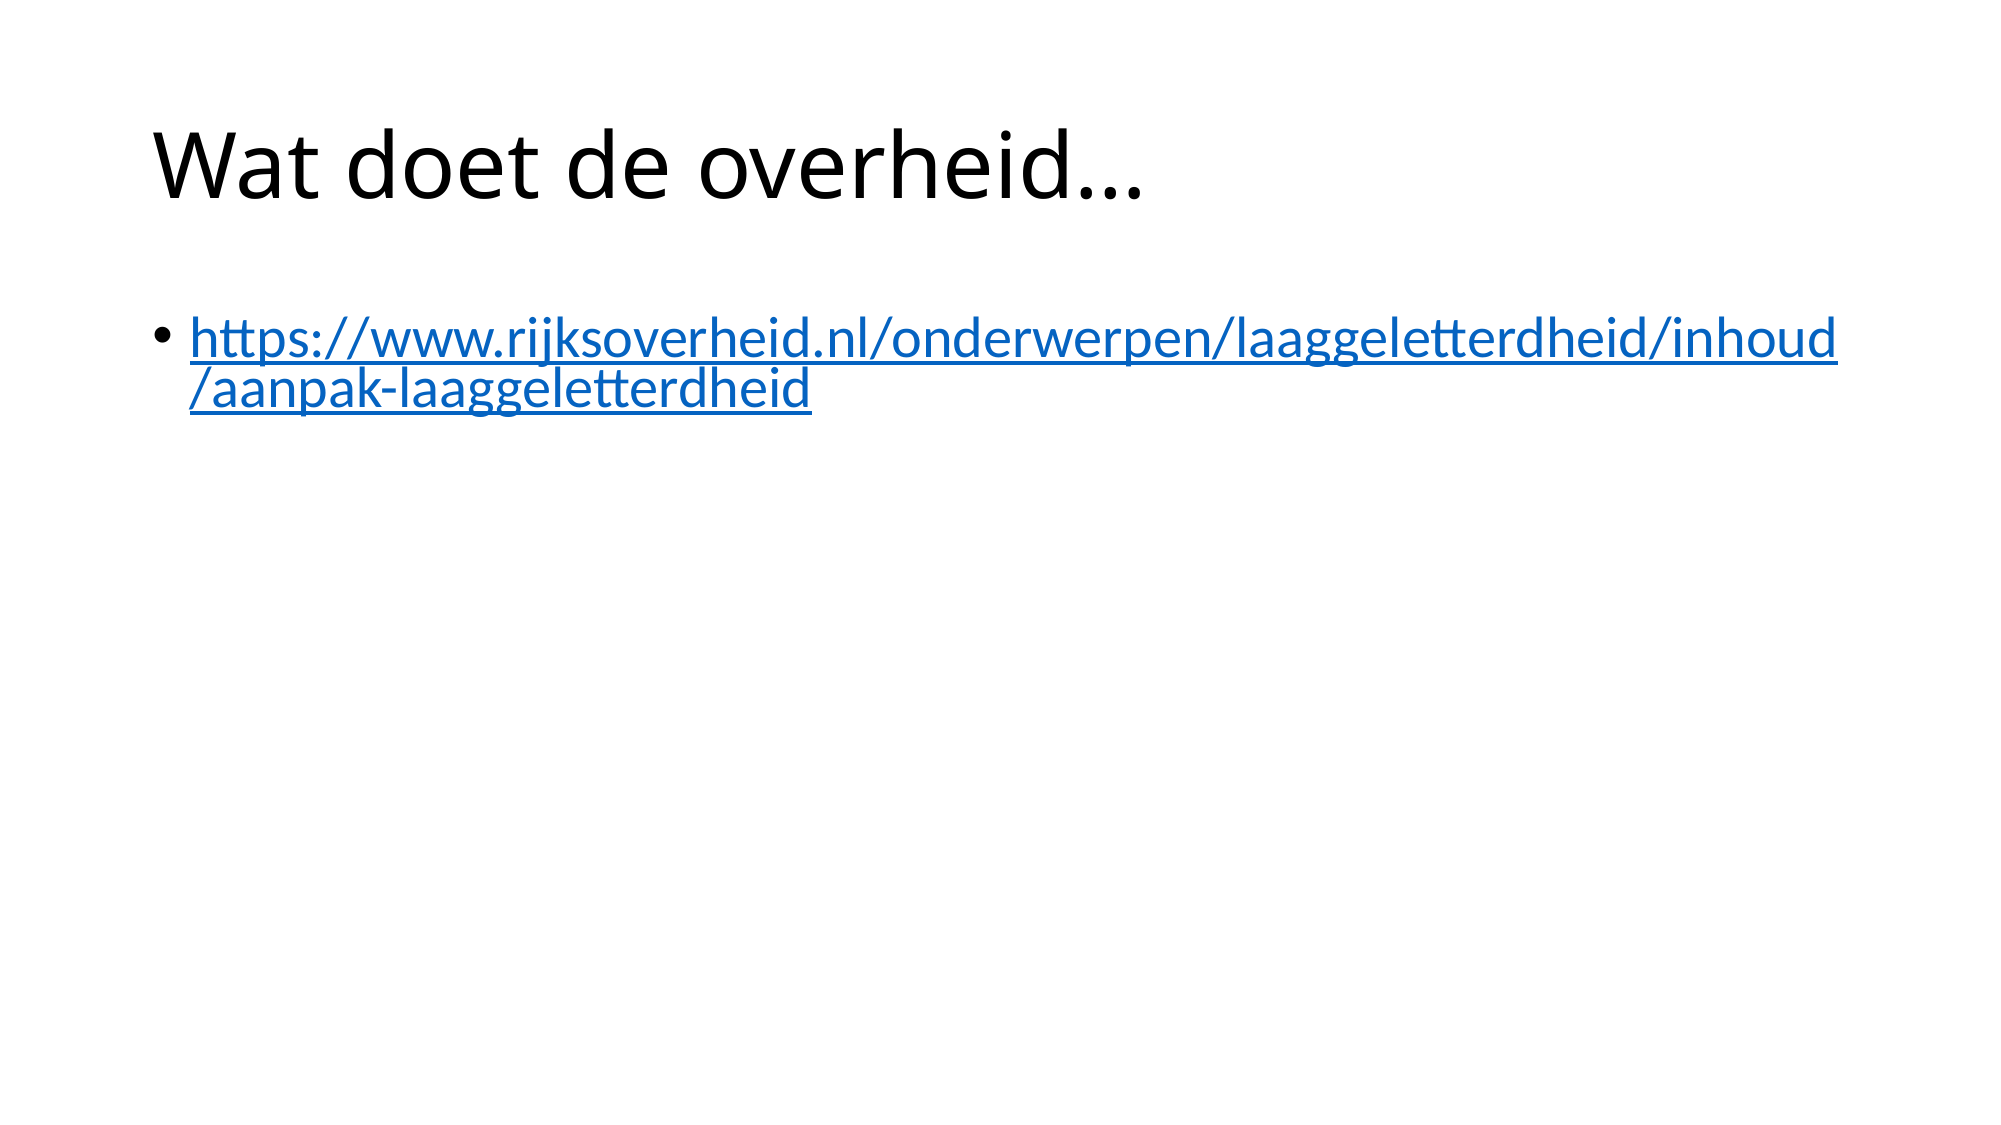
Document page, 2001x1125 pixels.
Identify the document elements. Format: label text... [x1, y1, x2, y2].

list https://www.rijksoverheid.nl/onderwerpen/laaggeletterdheid/inhoud/aanpak-laaggeletterdheid [137, 299, 1863, 1014]
title Wat doet de overheid… [137, 59, 1863, 278]
